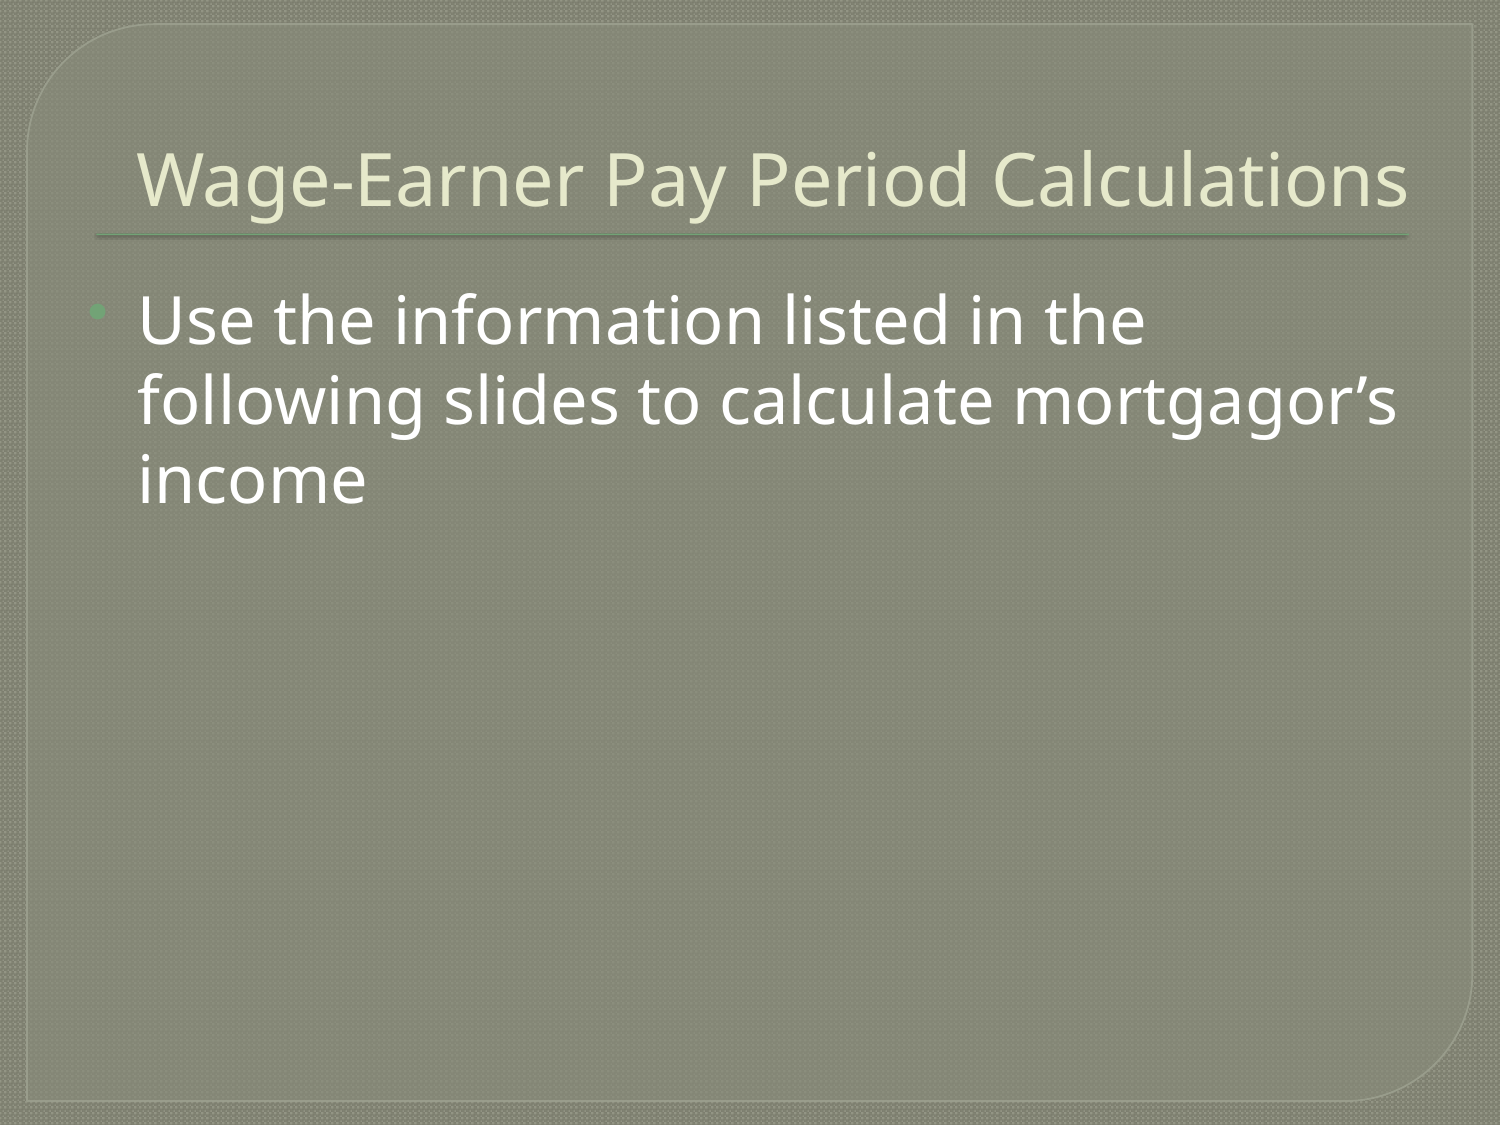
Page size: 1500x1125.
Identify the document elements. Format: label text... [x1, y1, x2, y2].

title Wage-Earner Pay Period Calculations [75, 41, 1425, 230]
list Use the information listed in the following slides to calculate mortgagor’s income [75, 270, 1425, 1013]
